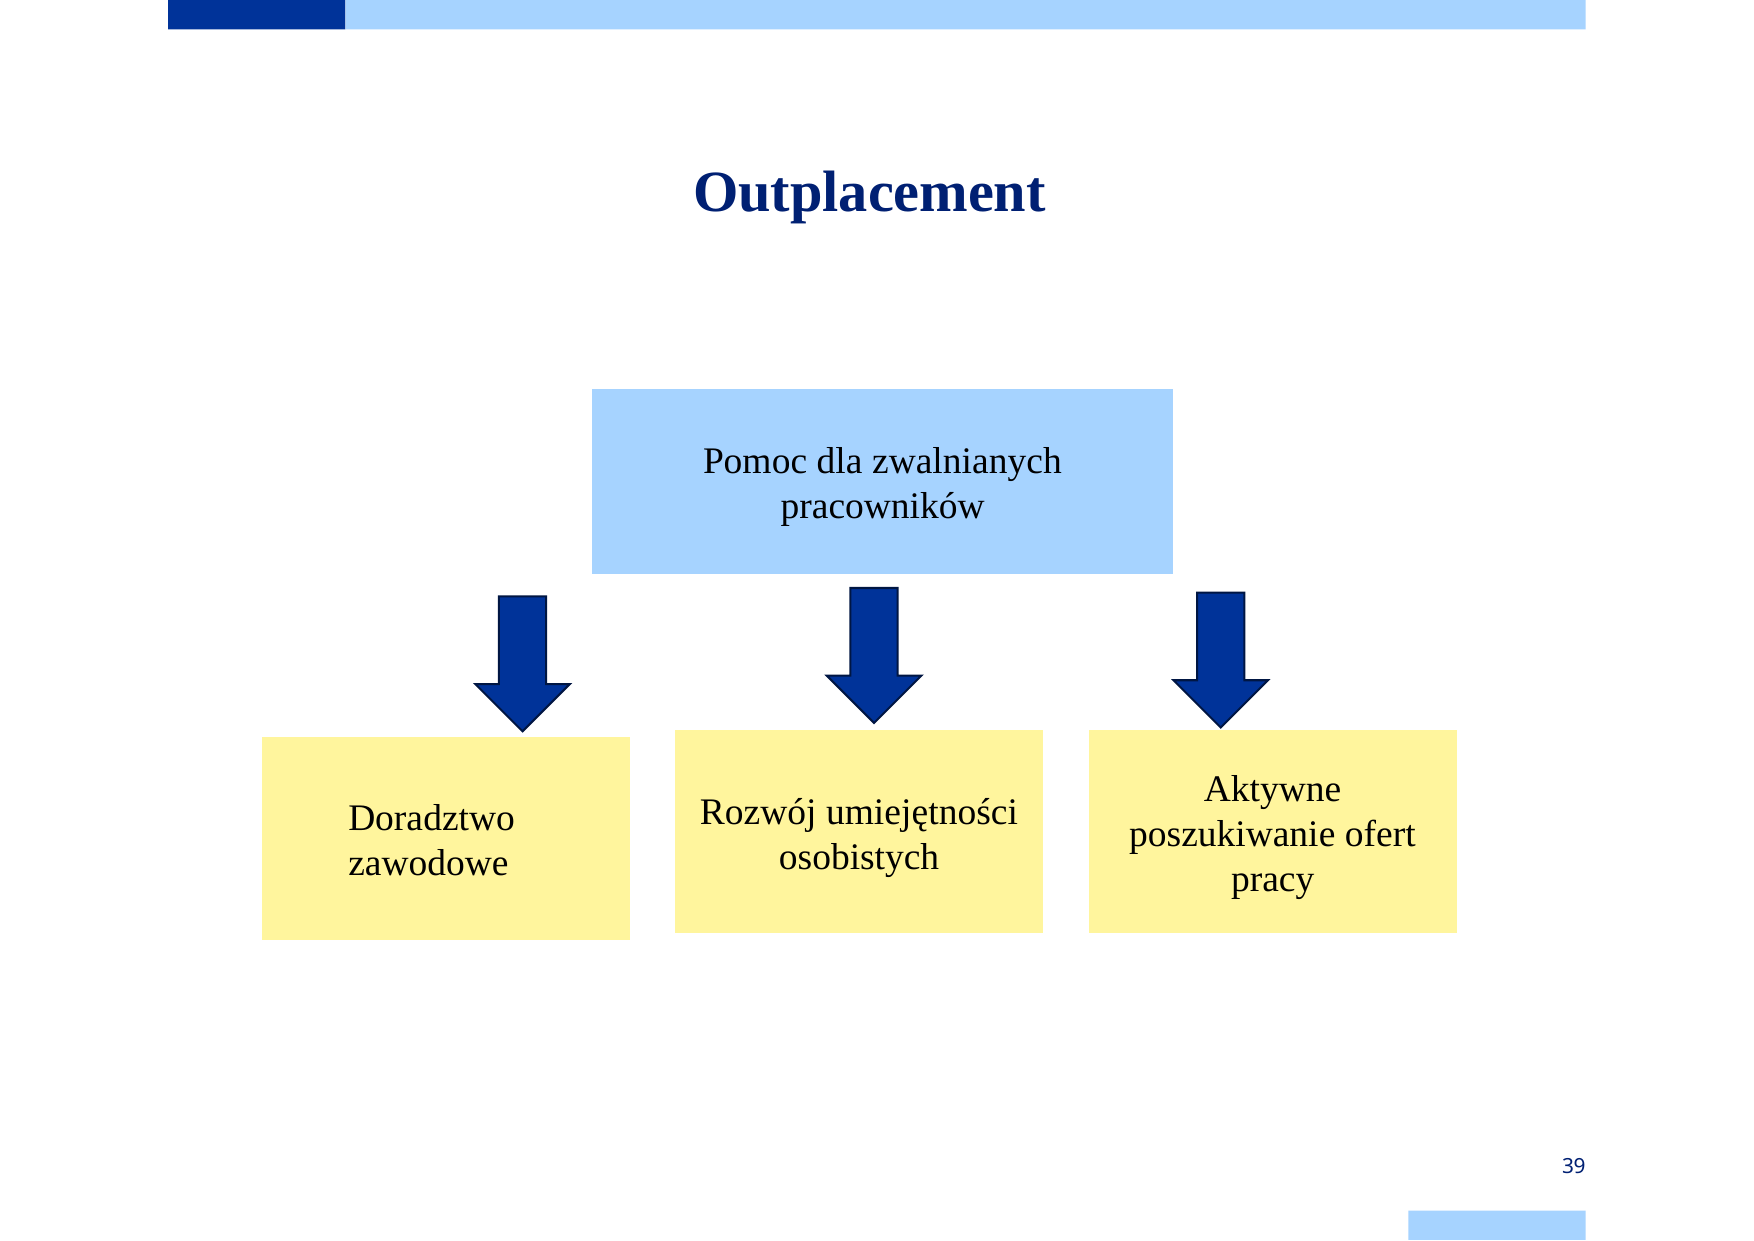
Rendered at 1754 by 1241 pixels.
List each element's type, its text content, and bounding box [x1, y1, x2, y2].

text_box Pomoc dla zwalnianych pracowników [592, 389, 1173, 574]
text_box [472, 595, 573, 733]
text_box [1171, 591, 1271, 729]
text_box Aktywne poszukiwanie ofert pracy [1089, 730, 1457, 933]
text_box Rozwój umiejętności osobistych [675, 730, 1043, 933]
title Outplacement [168, 147, 1586, 325]
text_box [262, 737, 630, 940]
slide_number 39 [1408, 1151, 1586, 1182]
text_box [824, 586, 924, 725]
text_box Doradztwo zawodowe [333, 785, 594, 891]
